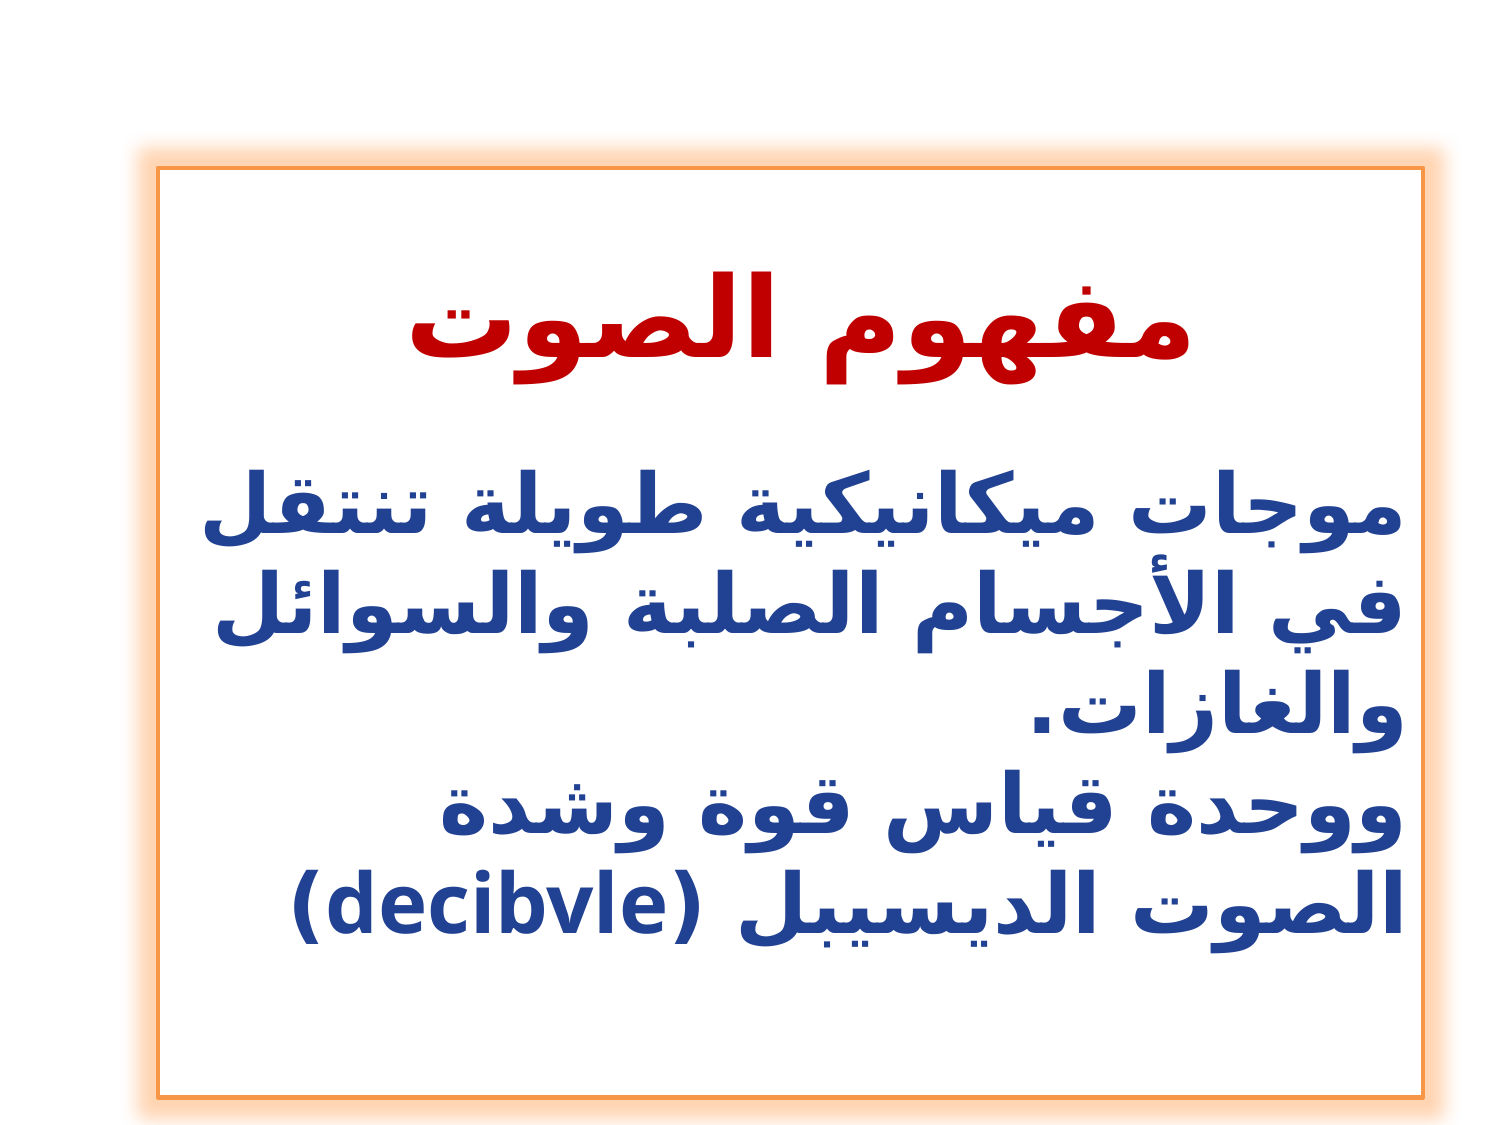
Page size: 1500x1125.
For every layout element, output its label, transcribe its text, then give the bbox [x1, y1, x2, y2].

text_box مفهوم الصوت موجات ميكانيكية طويلة تنتقل في الأجسام الصلبة والسوائل والغازات. ووحدة قياس قوة وشدة الصوت الديسيبل (decibvle) [156, 166, 1425, 1100]
